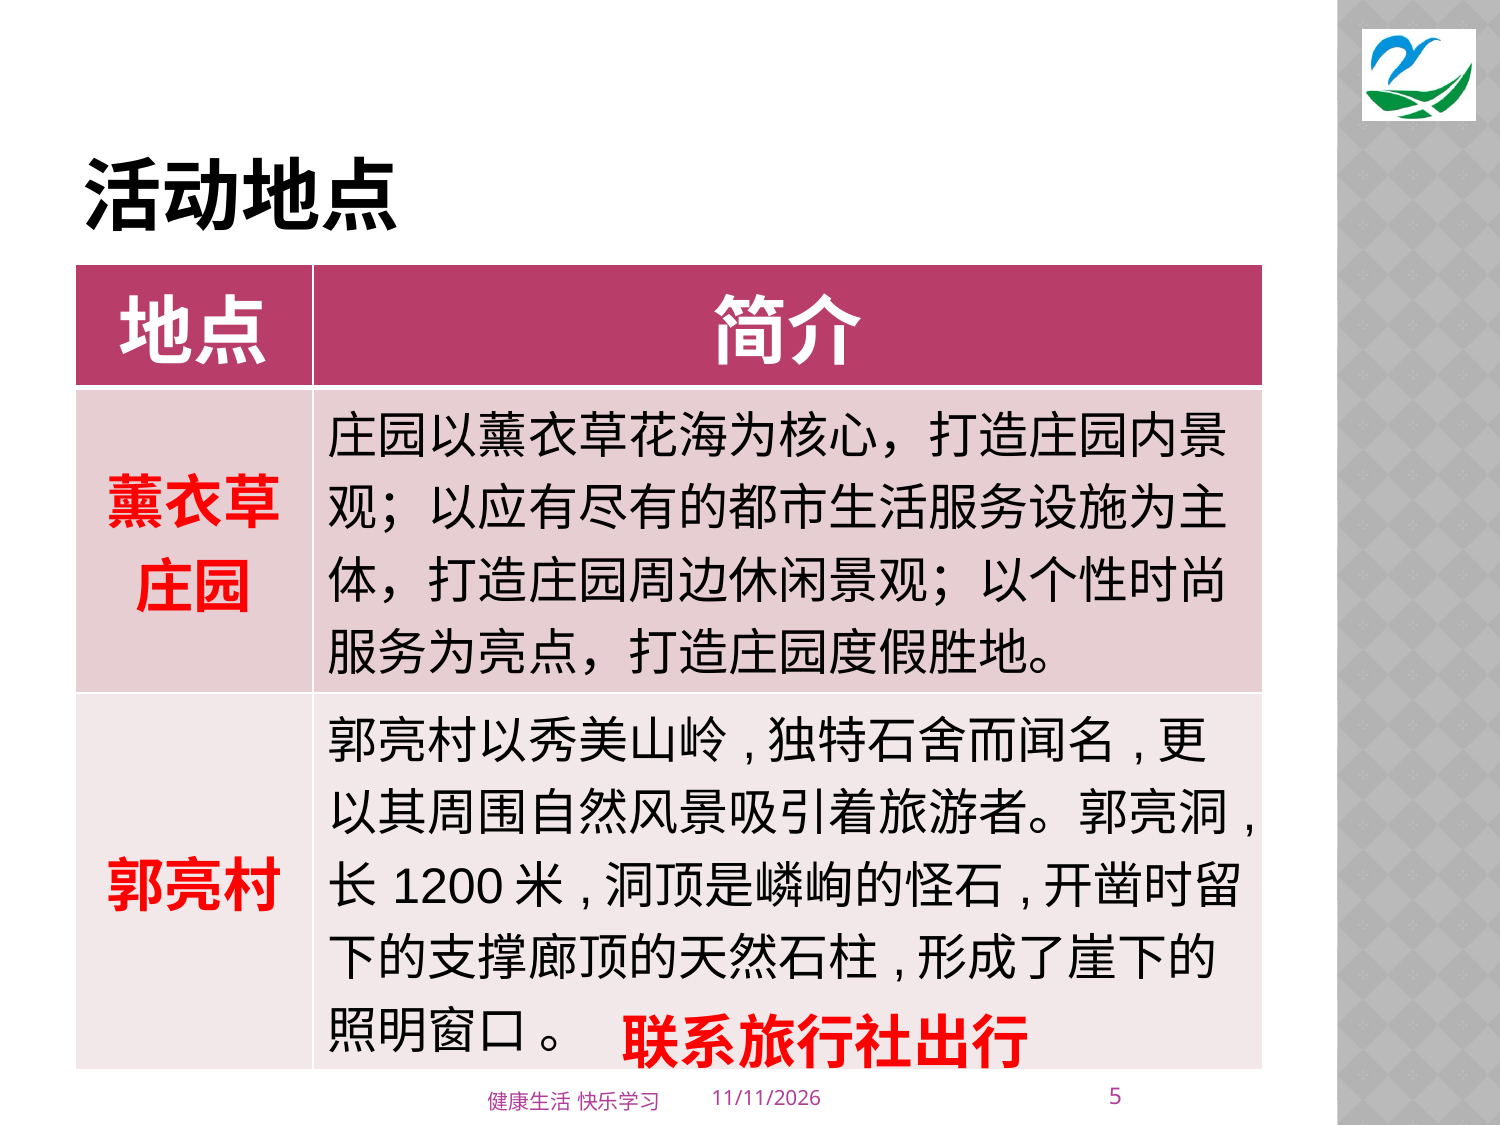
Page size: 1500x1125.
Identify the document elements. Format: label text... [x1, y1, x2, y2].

footer 健康生活 快乐学习 [75, 1075, 675, 1114]
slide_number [696, 1075, 1025, 1113]
picture [1362, 29, 1476, 121]
text_box 联系旅行社出行 [607, 997, 1151, 1083]
table_cell 薰衣草庄园 [76, 390, 312, 692]
table_header 简介 [314, 265, 1262, 385]
table_cell 郭亮村 [76, 694, 312, 1069]
table_header 地点 [76, 265, 312, 385]
slide_number 5 [1025, 1075, 1122, 1113]
table_cell 郭亮村以秀美山岭,独特石舍而闻名,更以其周围自然风景吸引着旅游者。郭亮洞,长1200米,洞顶是嶙峋的怪石,开凿时留下的支撑廊顶的天然石柱,形成了崖下的照明窗口 。 [314, 694, 1262, 1069]
title 活动地点 [75, 52, 1263, 240]
table_cell 庄园以薰衣草花海为核心，打造庄园内景观；以应有尽有的都市生活服务设施为主体，打造庄园周边休闲景观；以个性时尚服务为亮点，打造庄园度假胜地。 [314, 390, 1262, 692]
